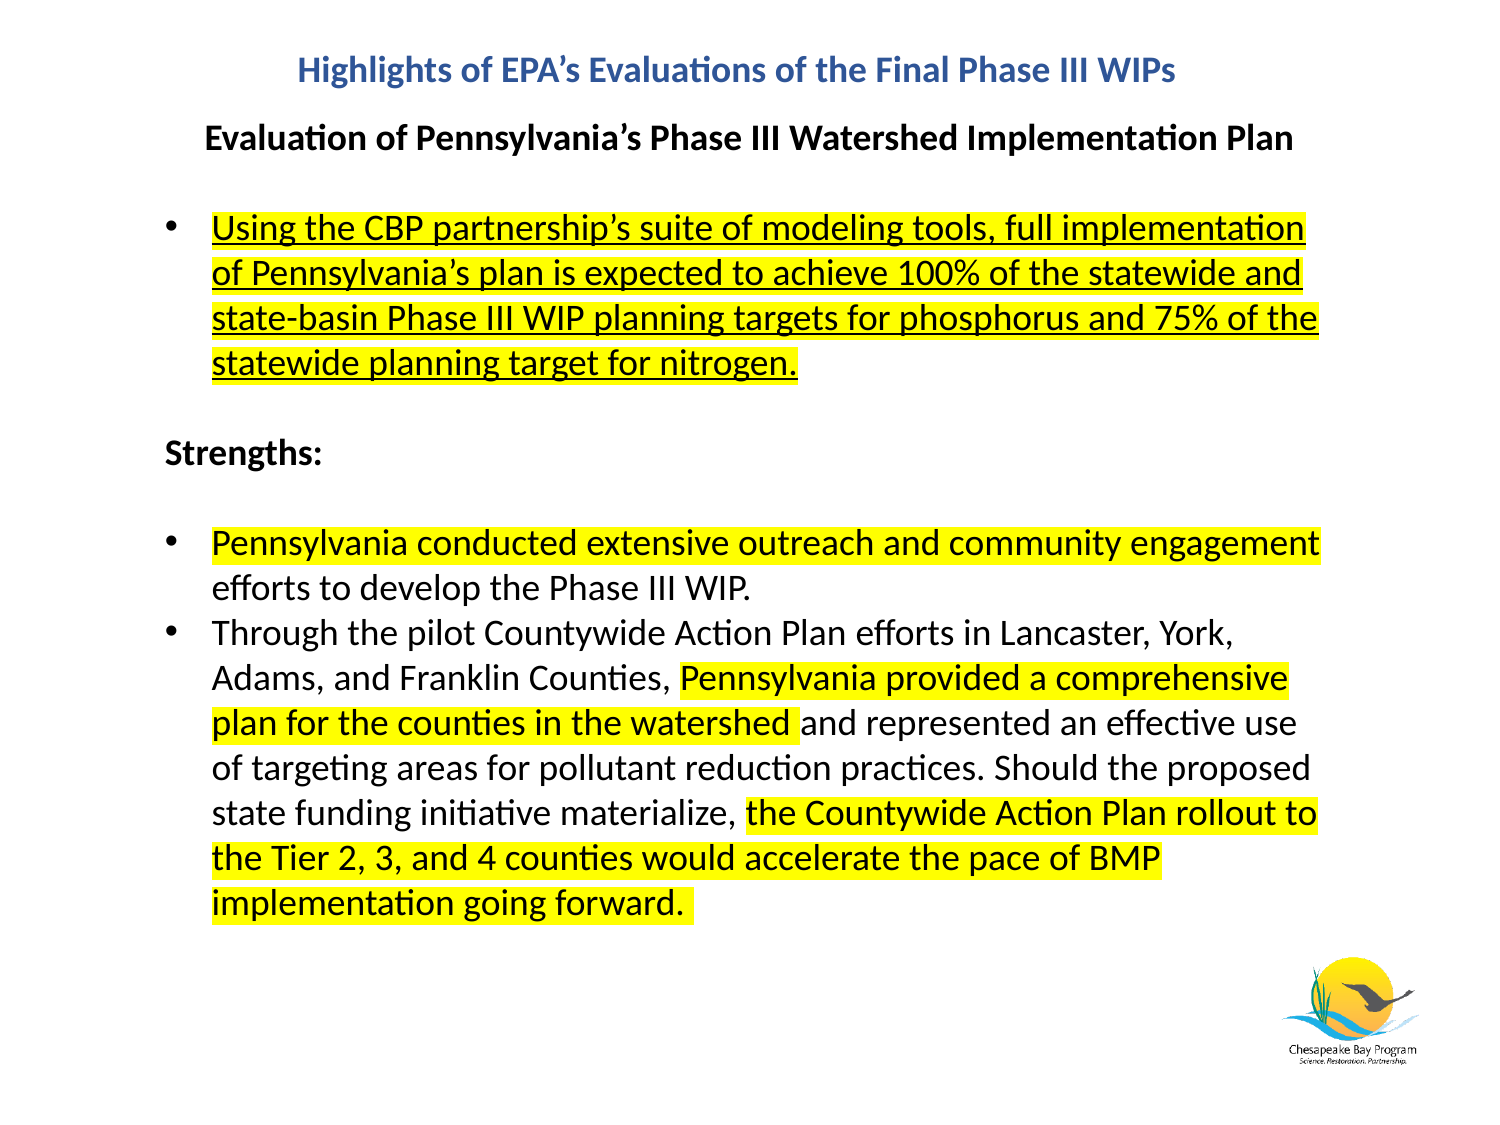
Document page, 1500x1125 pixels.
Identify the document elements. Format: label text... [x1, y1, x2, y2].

text_box Evaluation of Pennsylvania’s Phase III Watershed Implementation Plan Using the CBP partnership’s suite of modeling tools, full implementation of Pennsylvania’s plan is expected to achieve 100% of the statewide and state-basin Phase III WIP planning targets for phosphorus and 75% of the statewide planning target for nitrogen. Strengths: Pennsylvania conducted extensive outreach and community engagement efforts to develop the Phase III WIP. Through the pilot Countywide Action Plan efforts in Lancaster, York, Adams, and Franklin Counties, Pennsylvania provided a comprehensive plan for the counties in the watershed and represented an effective use of targeting areas for pollutant reduction practices. Should the proposed state funding initiative materialize, the Countywide Action Plan rollout to the Tier 2, 3, and 4 counties would accelerate the pace of BMP implementation going forward. [149, 105, 1350, 931]
picture [1281, 956, 1419, 1065]
text_box Highlights of EPA’s Evaluations of the Final Phase III WIPs [125, 37, 1350, 98]
